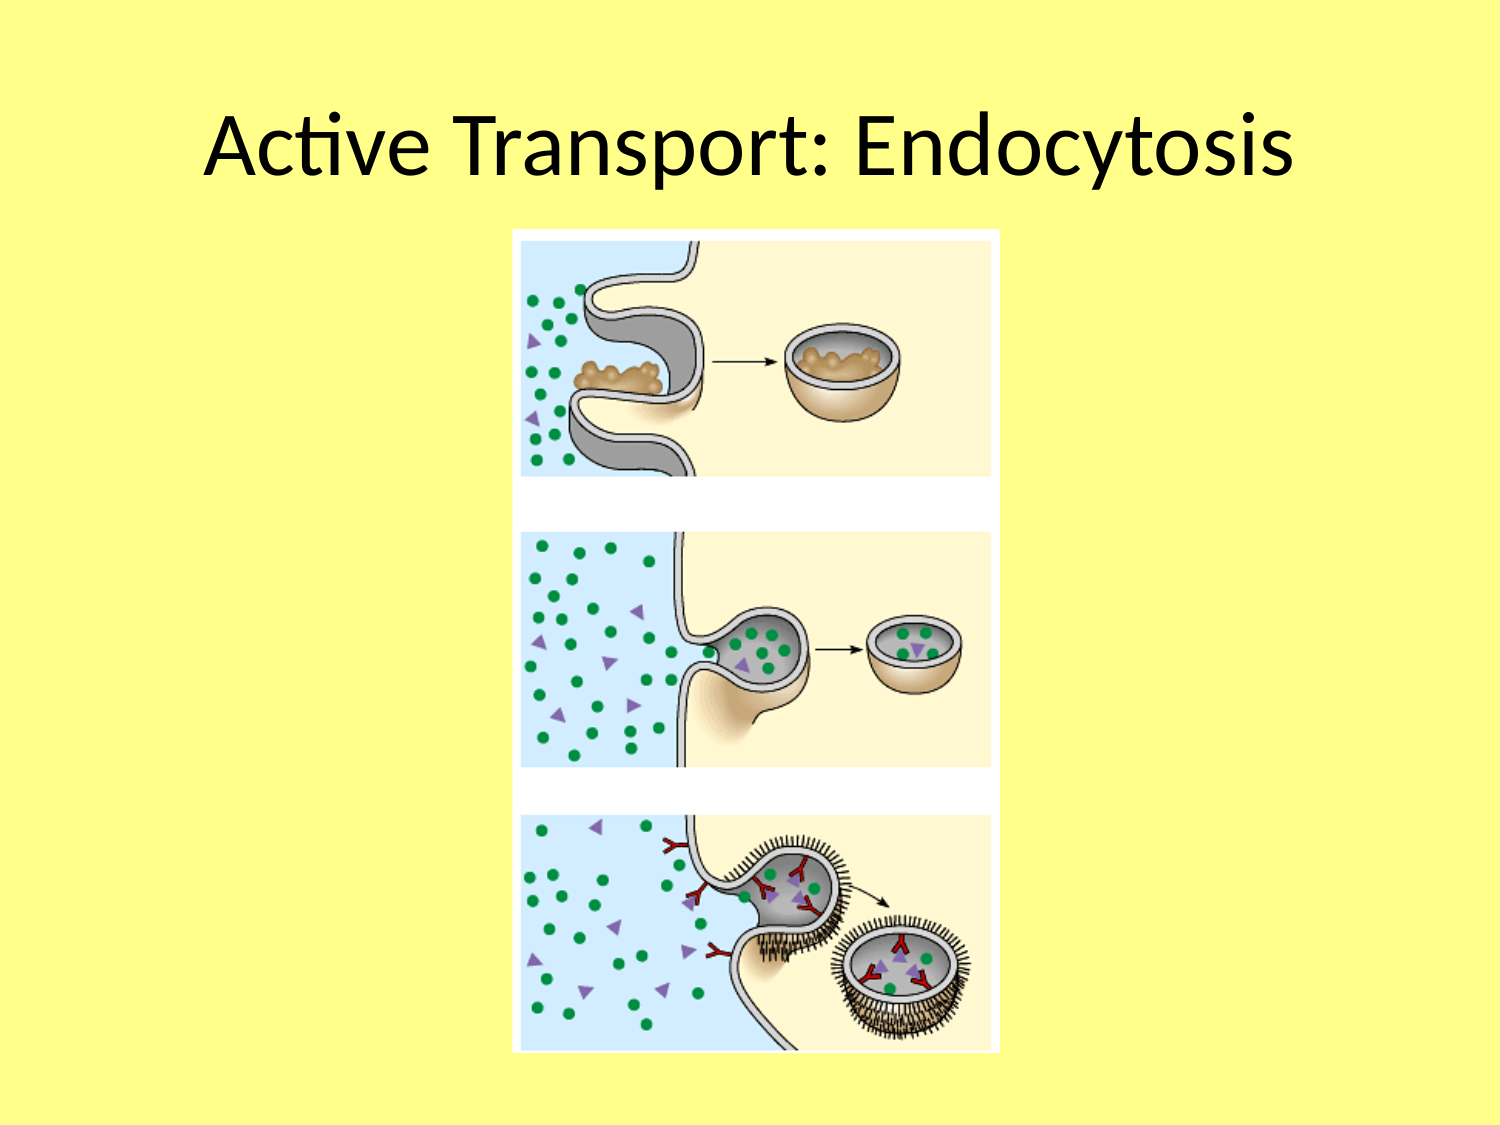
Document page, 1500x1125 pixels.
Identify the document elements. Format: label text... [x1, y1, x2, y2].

title Active Transport: Endocytosis [75, 45, 1425, 233]
picture [512, 229, 1001, 1053]
